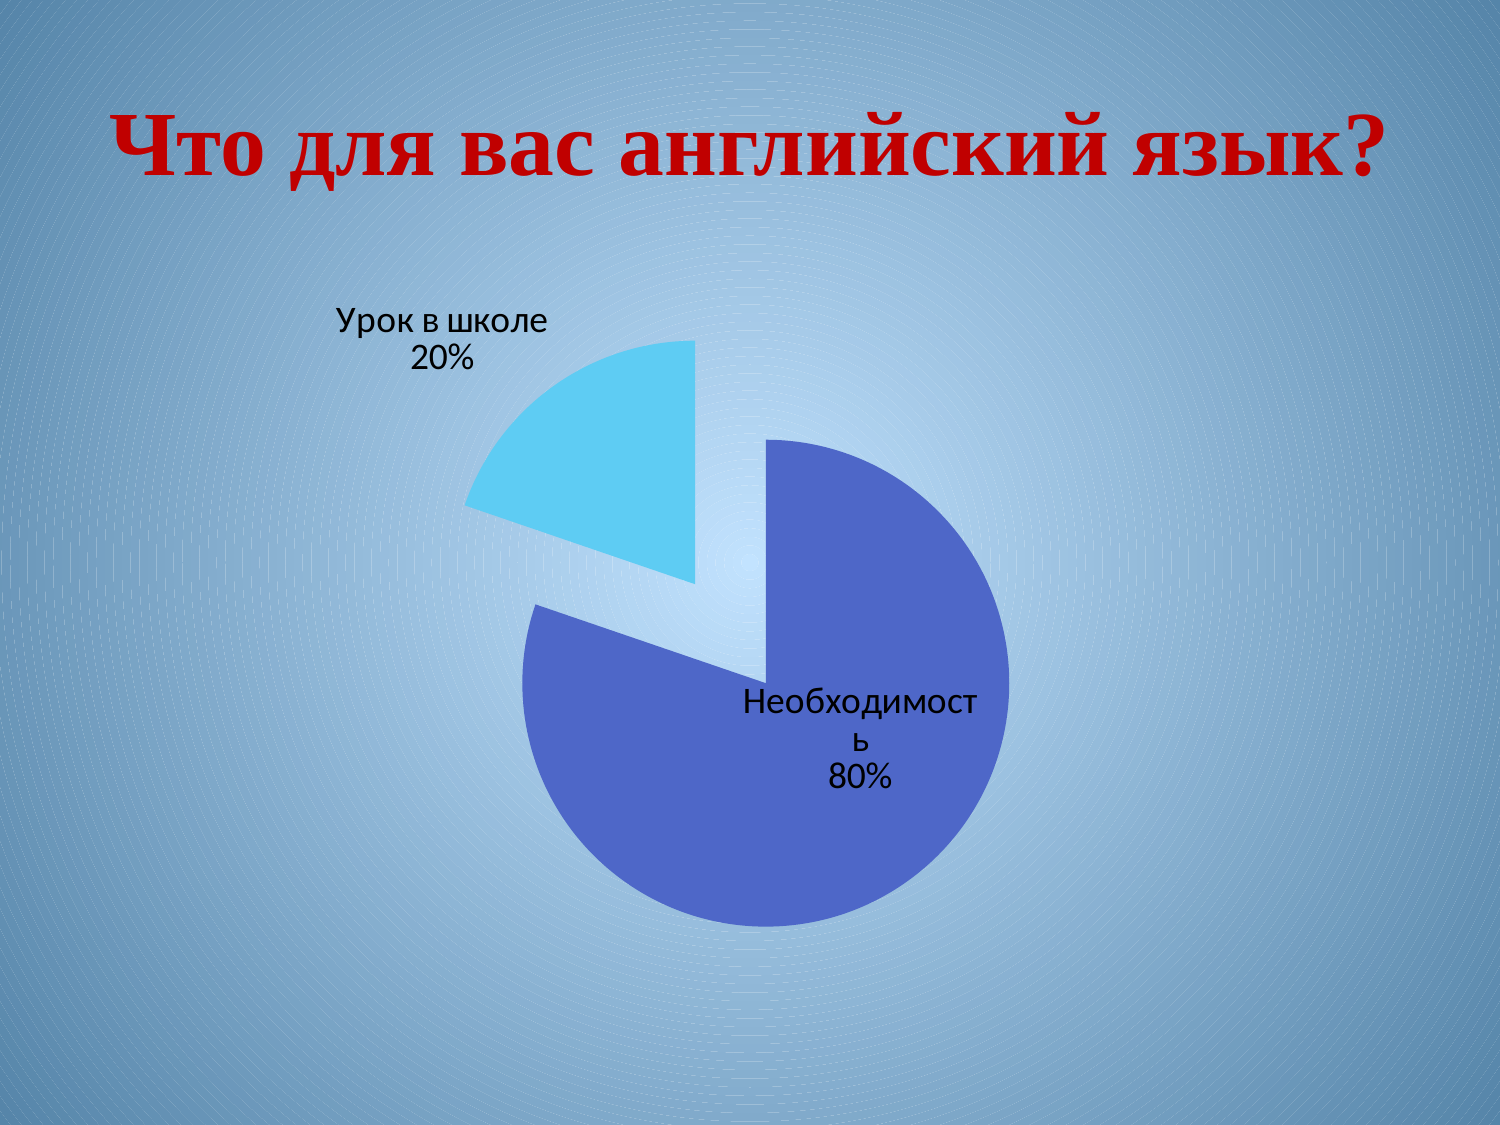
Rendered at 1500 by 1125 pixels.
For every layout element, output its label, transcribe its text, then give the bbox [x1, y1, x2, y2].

chart [74, 262, 1426, 1006]
title Что для вас английский язык? [75, 45, 1425, 233]
